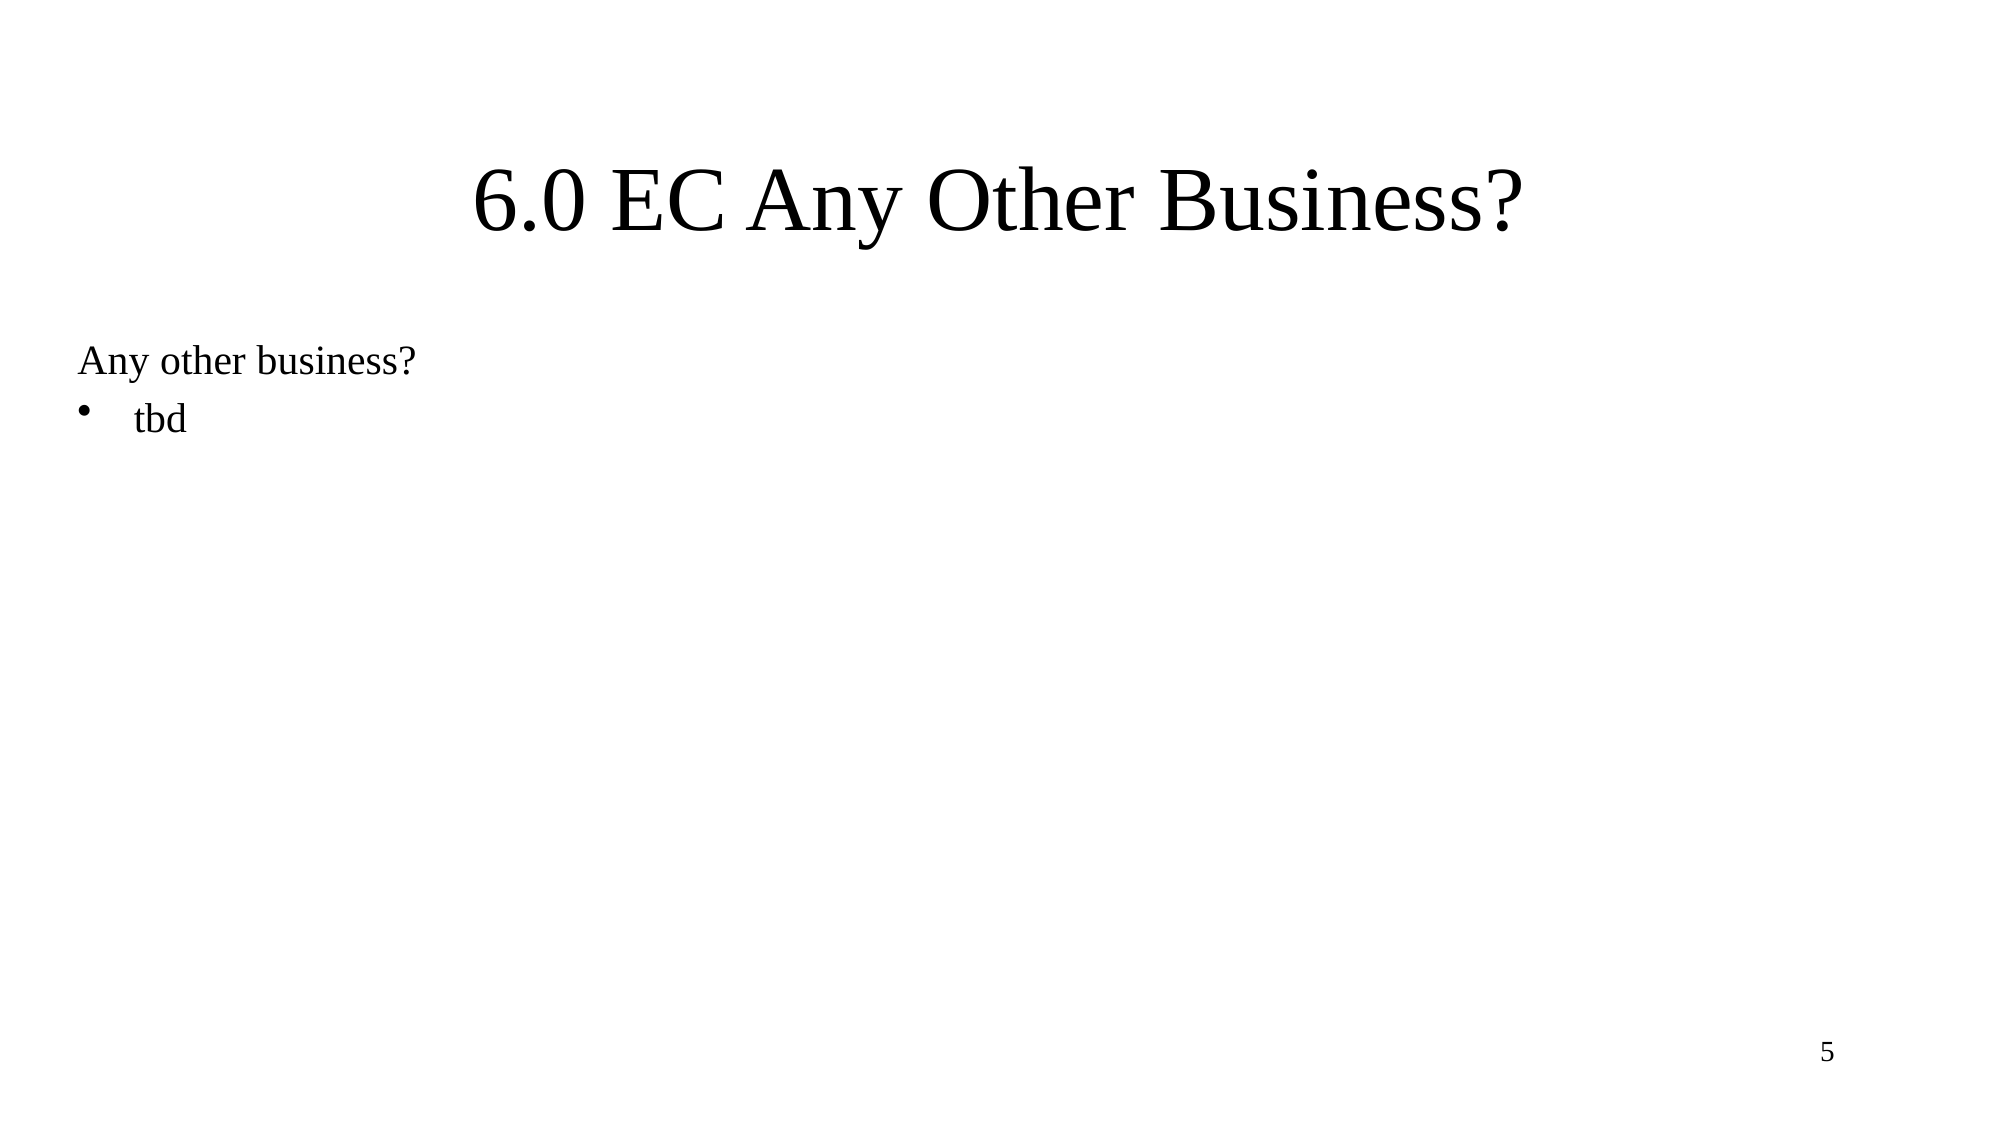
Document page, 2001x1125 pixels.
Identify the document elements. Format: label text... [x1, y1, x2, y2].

list Any other business? tbd [62, 324, 1938, 1001]
slide_number 5 [1433, 1024, 1851, 1101]
title 6.0 EC Any Other Business? [149, 99, 1851, 288]
